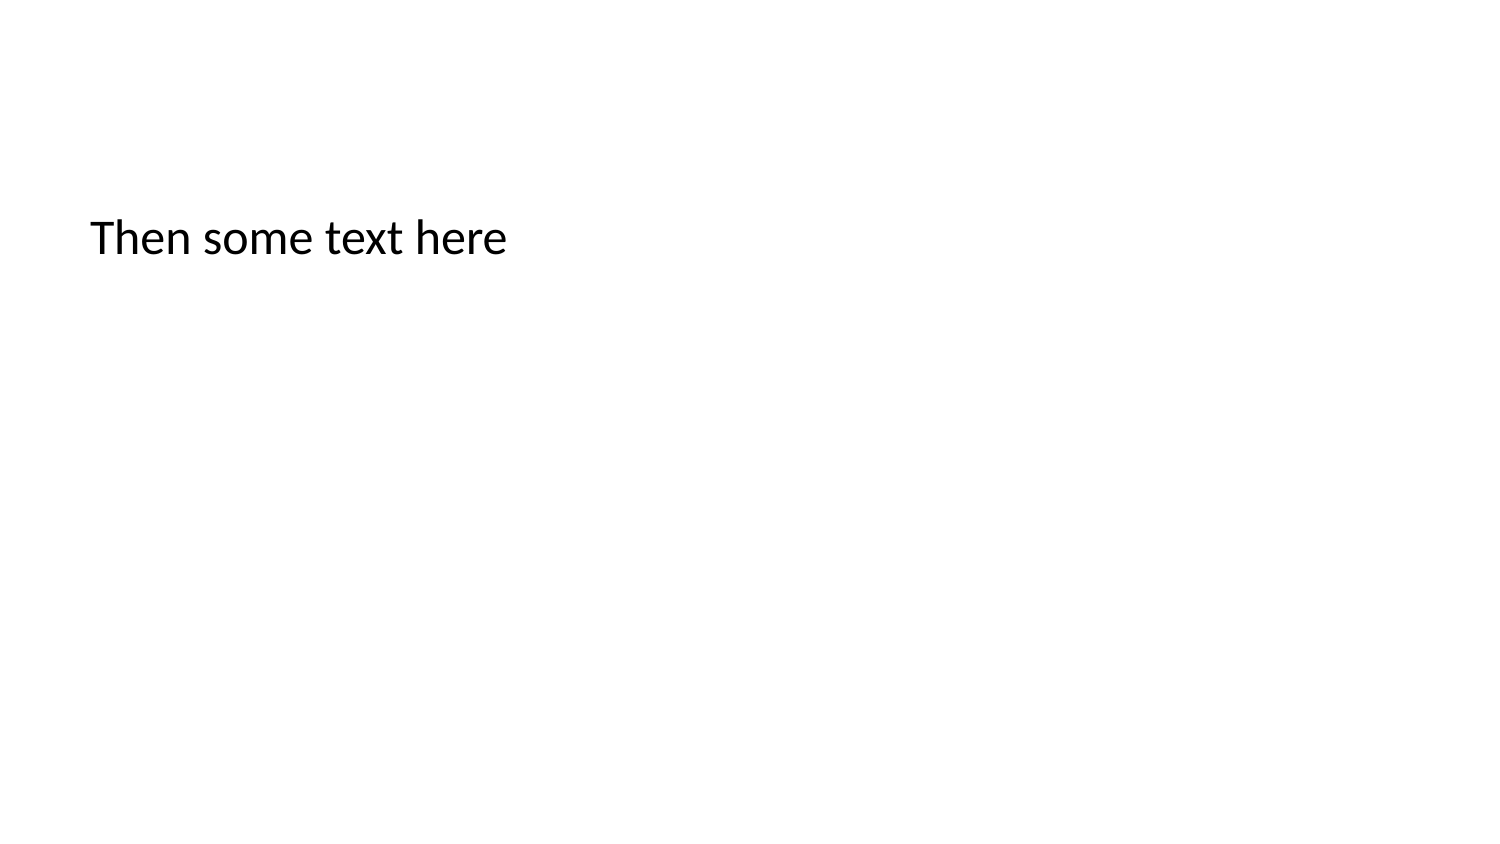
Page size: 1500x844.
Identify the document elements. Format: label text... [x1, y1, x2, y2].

list Then some text here [75, 196, 1425, 754]
